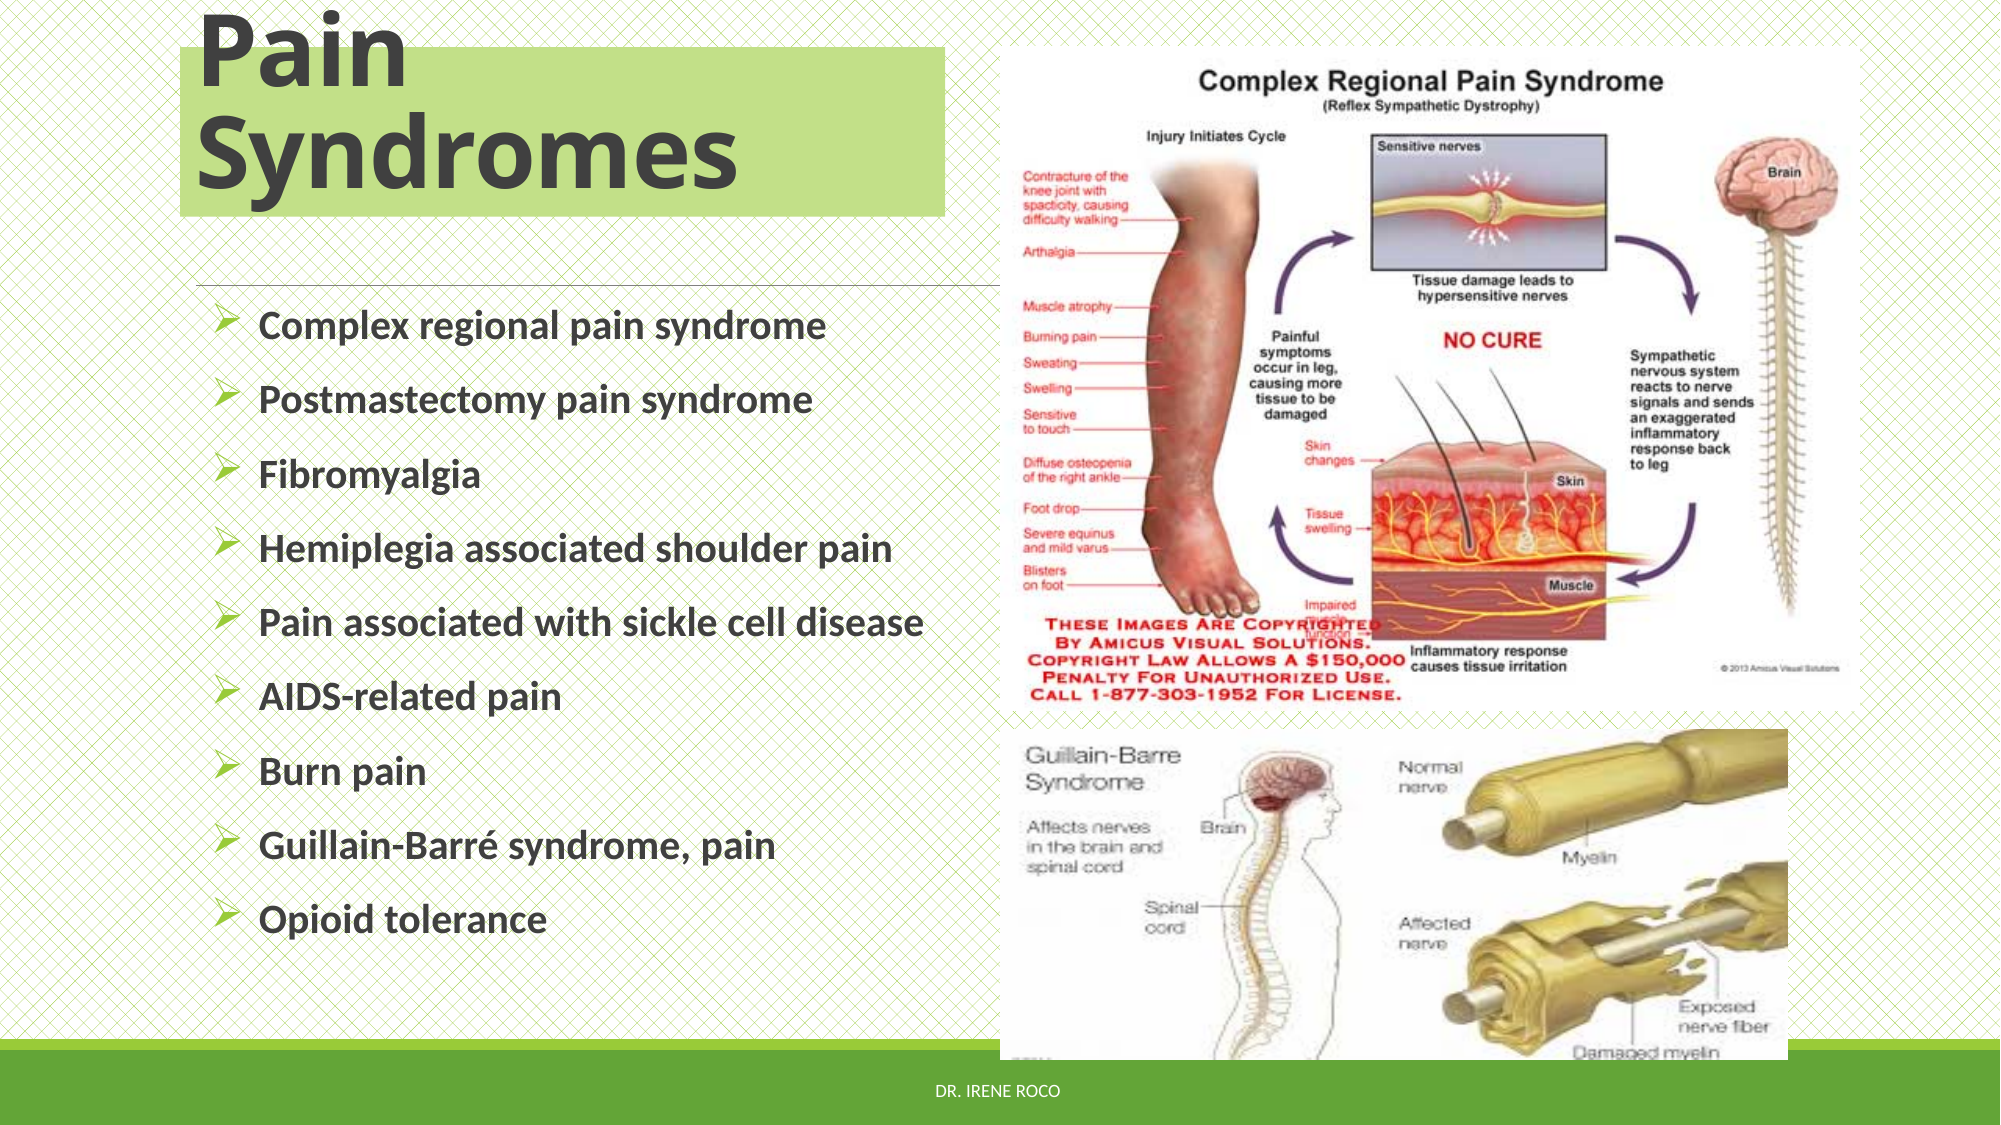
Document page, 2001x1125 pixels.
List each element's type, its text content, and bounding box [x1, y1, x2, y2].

list Complex regional pain syndrome Postmastectomy pain syndrome Fibromyalgia Hemiplegia associated shoulder pain Pain associated with sickle cell disease AIDS-related pain Burn pain Guillain-Barré syndrome, pain Opioid tolerance [211, 296, 1625, 1037]
title Pain Syndromes [180, 47, 946, 217]
picture [999, 46, 1861, 712]
footer Dr. Irene Roco [604, 1059, 1396, 1120]
picture [999, 729, 1789, 1061]
